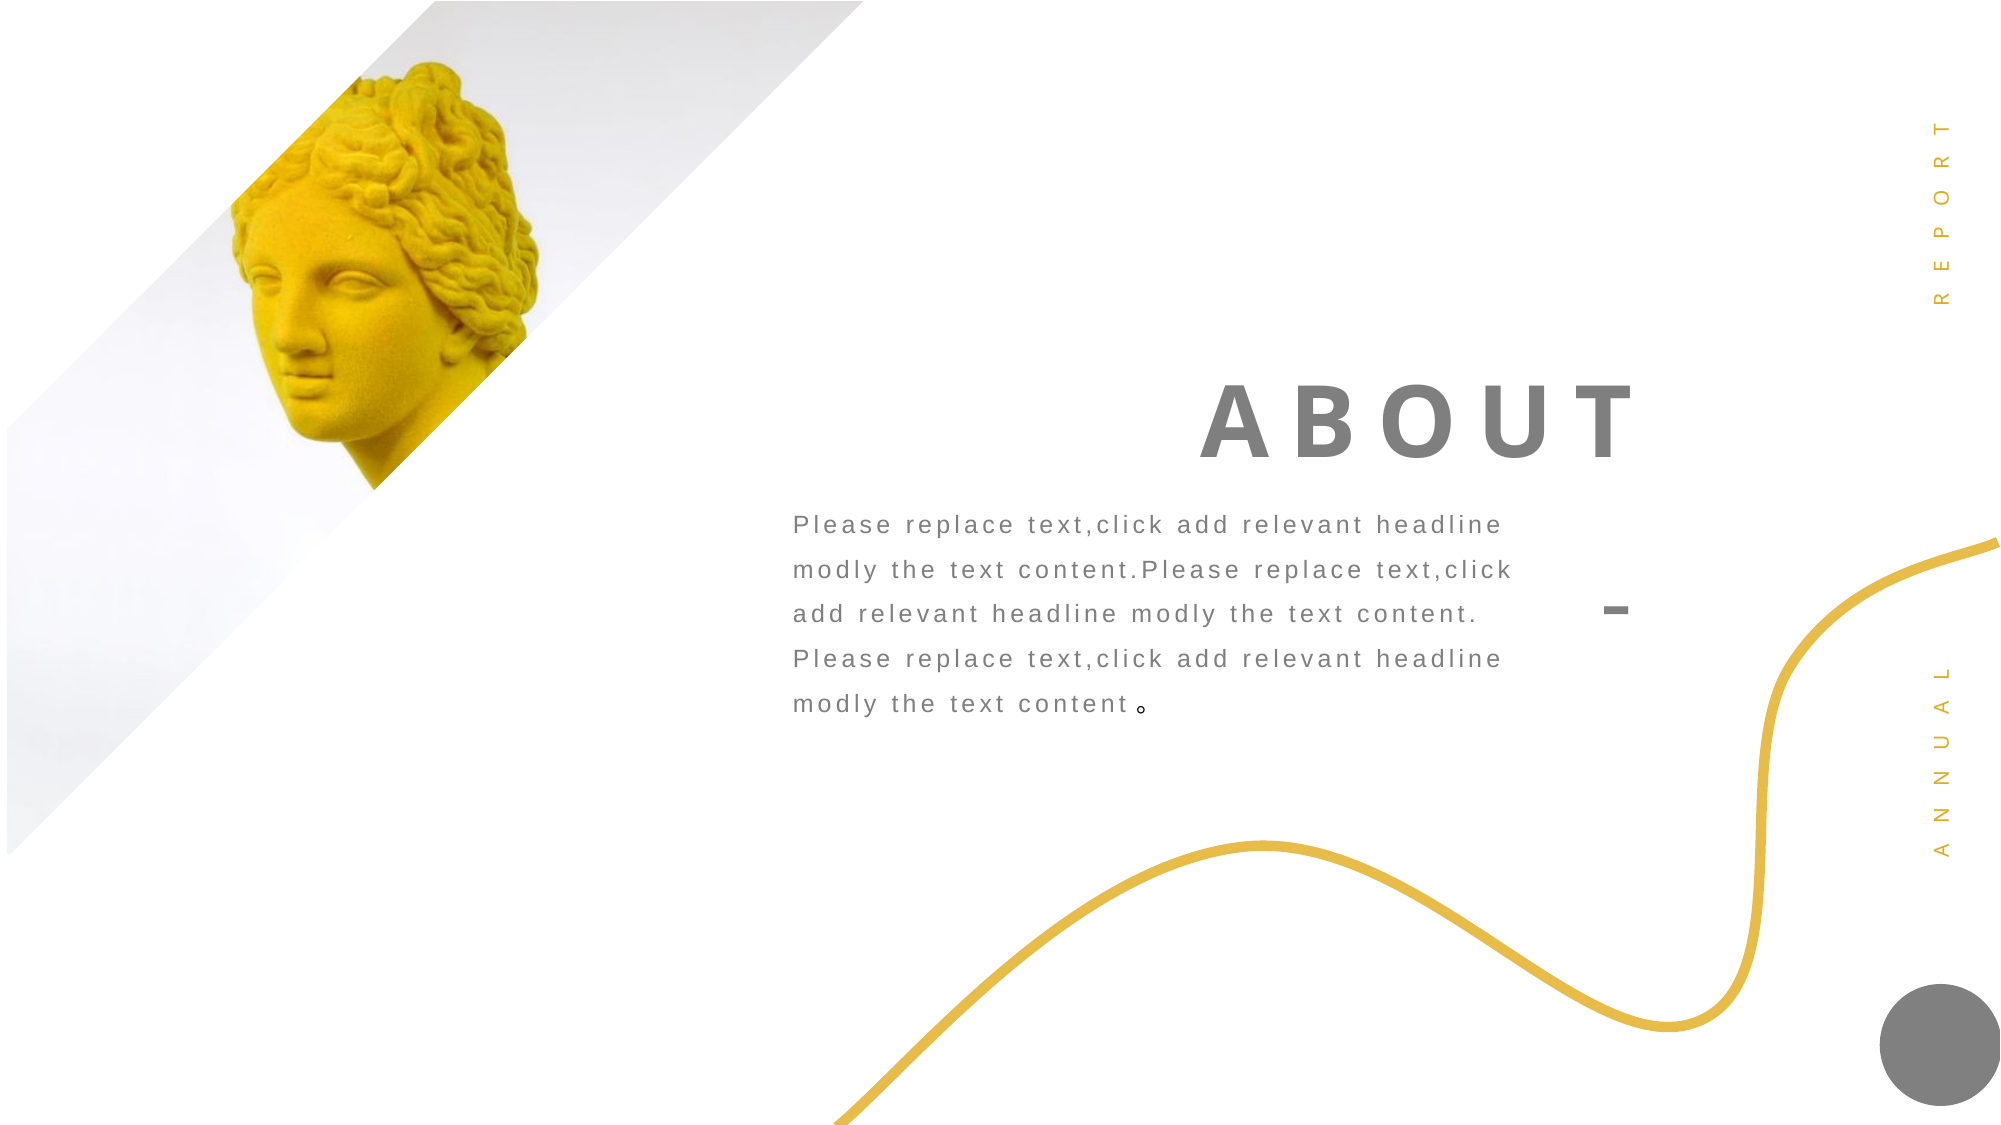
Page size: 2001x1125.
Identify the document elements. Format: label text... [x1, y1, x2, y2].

text_box Please replace text,click add relevant headline modly the text content.Please replace text,click add relevant headline modly the text content. Please replace text,click add relevant headline modly the text content。 [864, 665, 1532, 725]
text_box [837, 541, 1999, 1125]
text_box [1878, 982, 2000, 1108]
text_box ANNUAL REPORT [1920, 15, 1961, 566]
text_box ABOUT - [864, 290, 1648, 665]
picture [6, 1, 864, 858]
text_box ANNUAL REPORT [1920, 562, 1961, 873]
